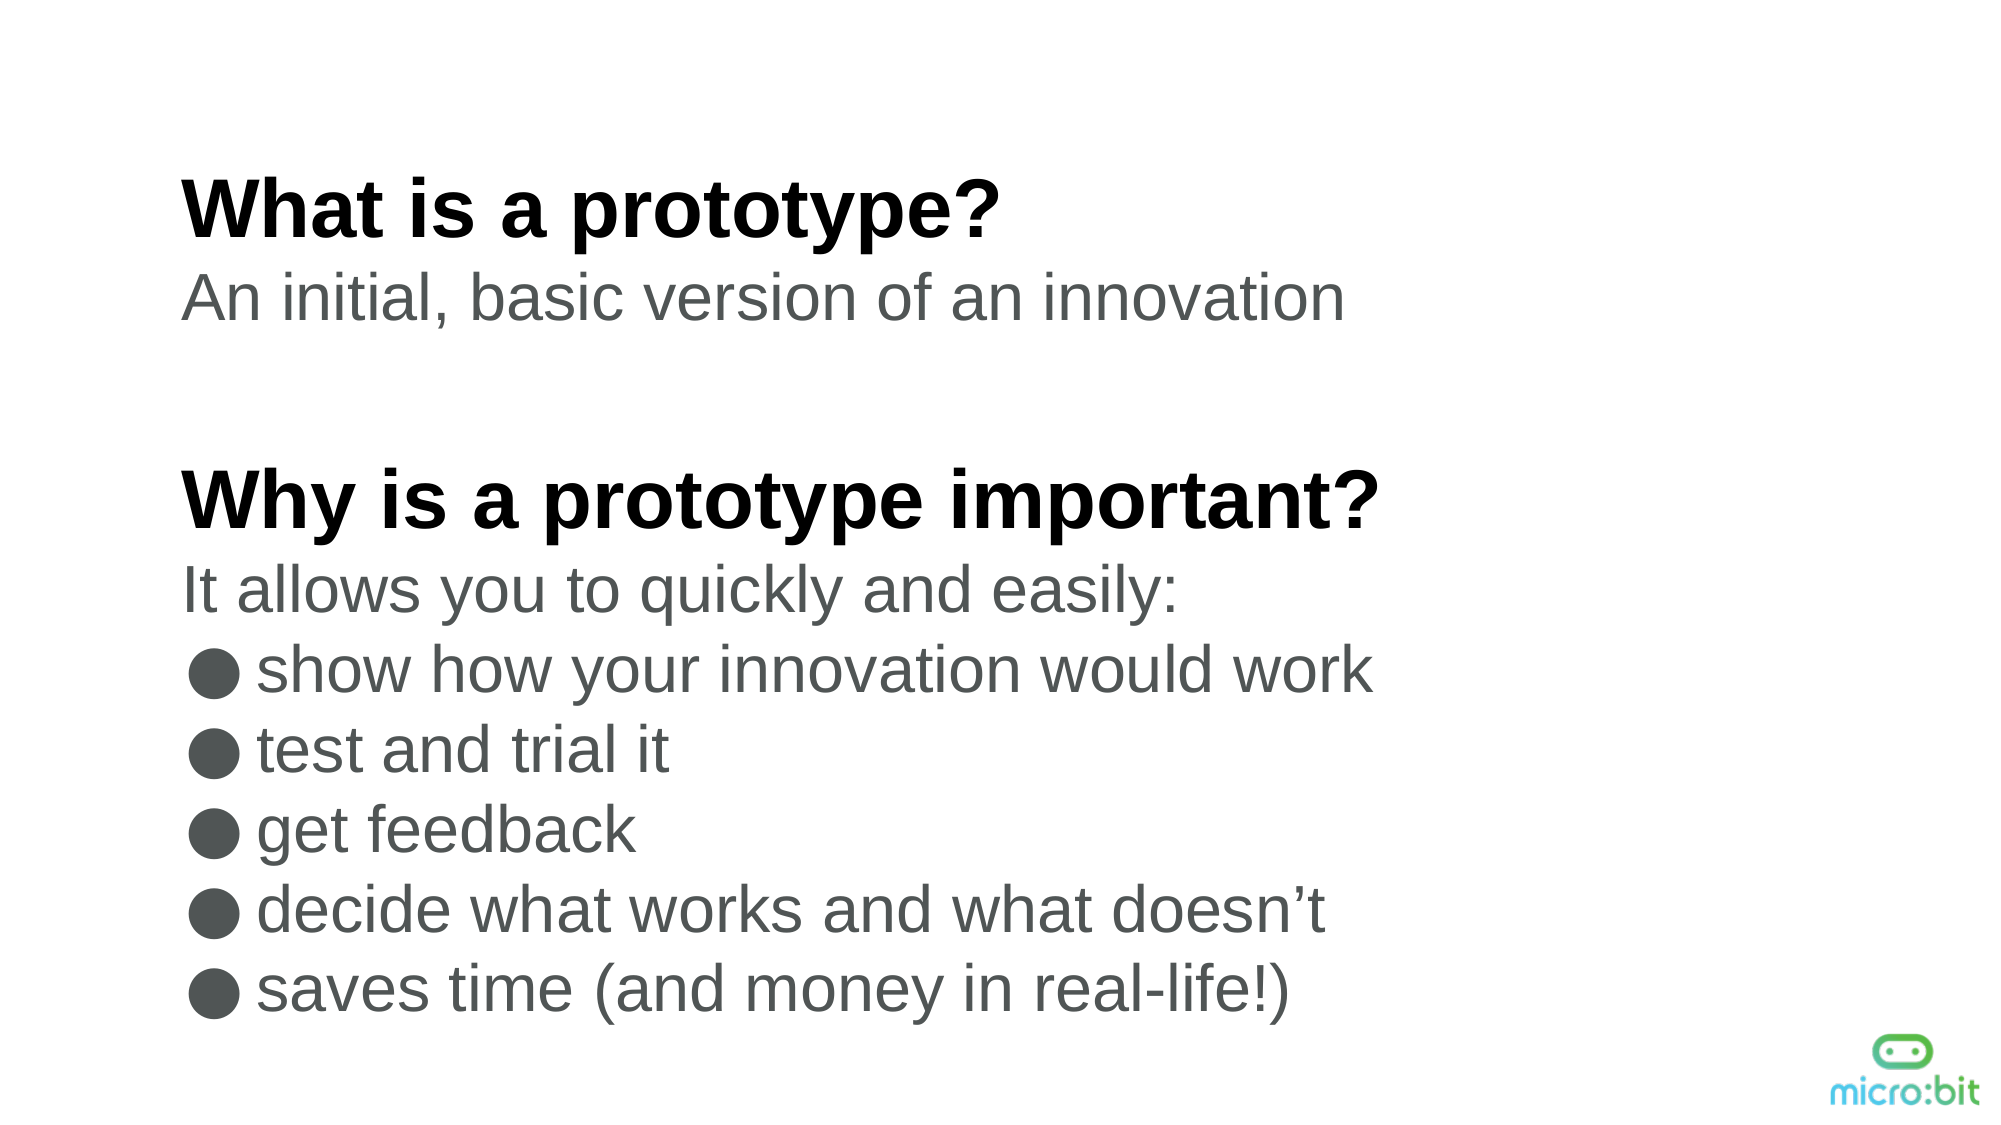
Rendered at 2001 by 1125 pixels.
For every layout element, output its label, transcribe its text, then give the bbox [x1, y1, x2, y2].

text_box What is a prototype? An initial, basic version of an innovation Why is a prototype important? It allows you to quickly and easily: show how your innovation would work test and trial it get feedback decide what works and what doesn’t saves time (and money in real-life!) [166, 60, 1918, 884]
picture [1830, 1029, 1980, 1106]
